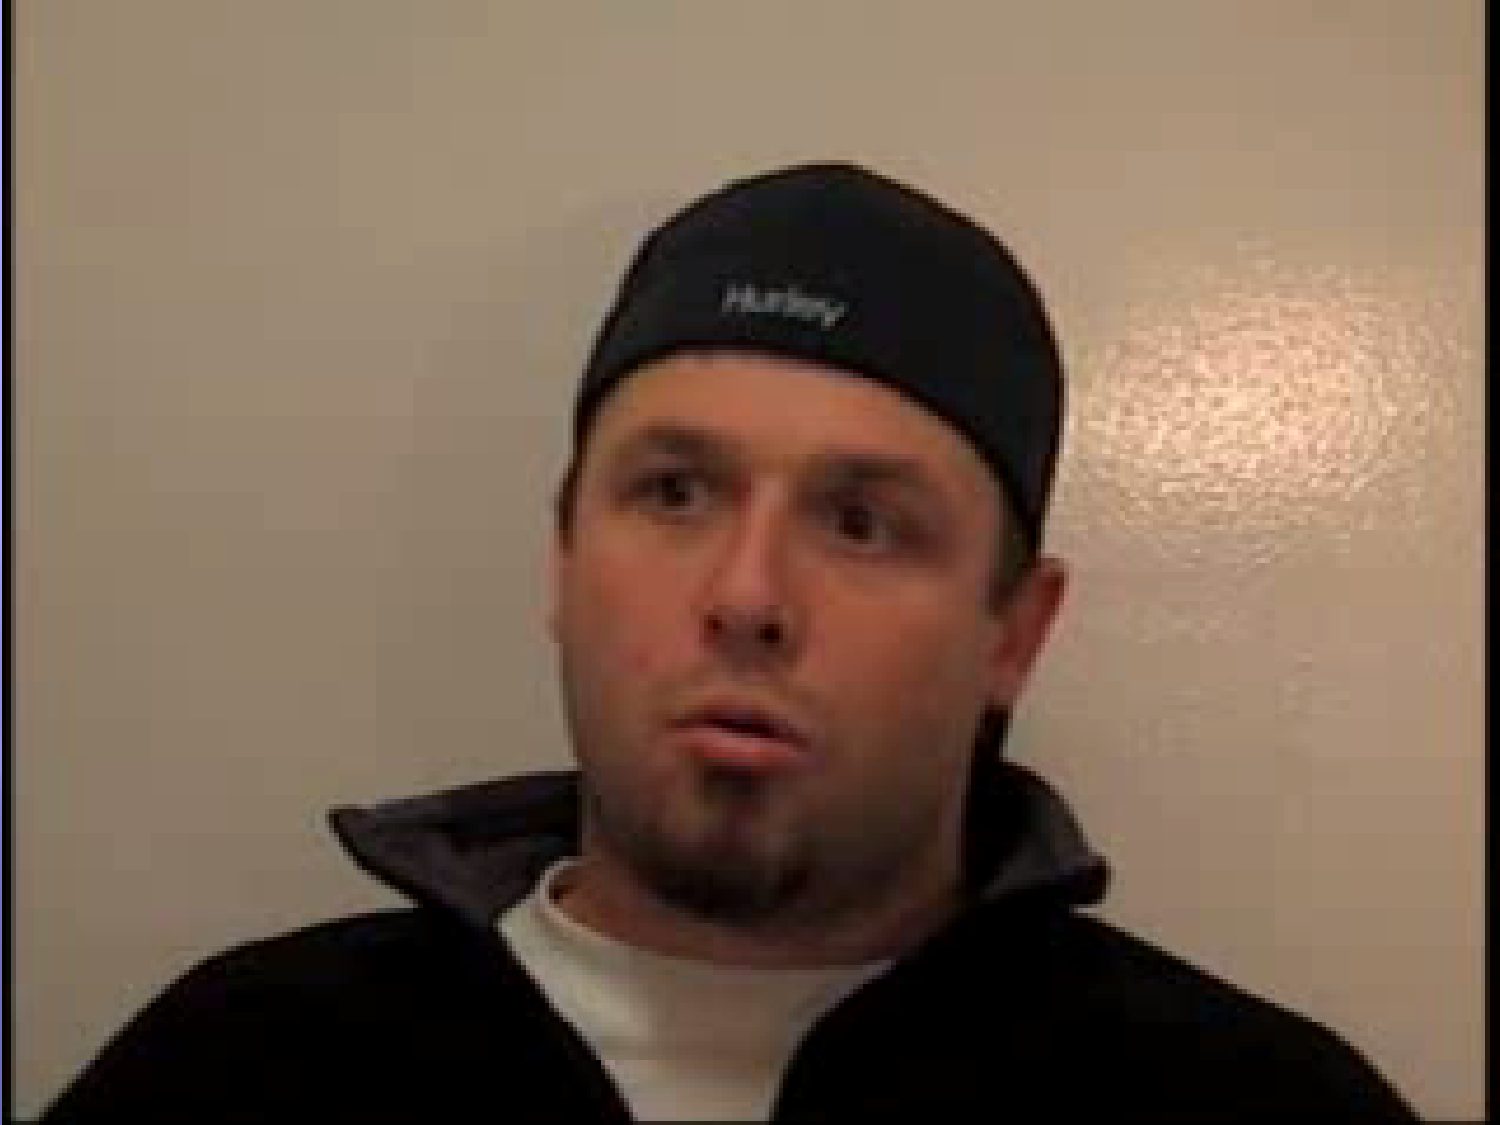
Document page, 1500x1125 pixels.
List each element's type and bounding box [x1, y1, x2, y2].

list [1, 0, 1500, 1125]
